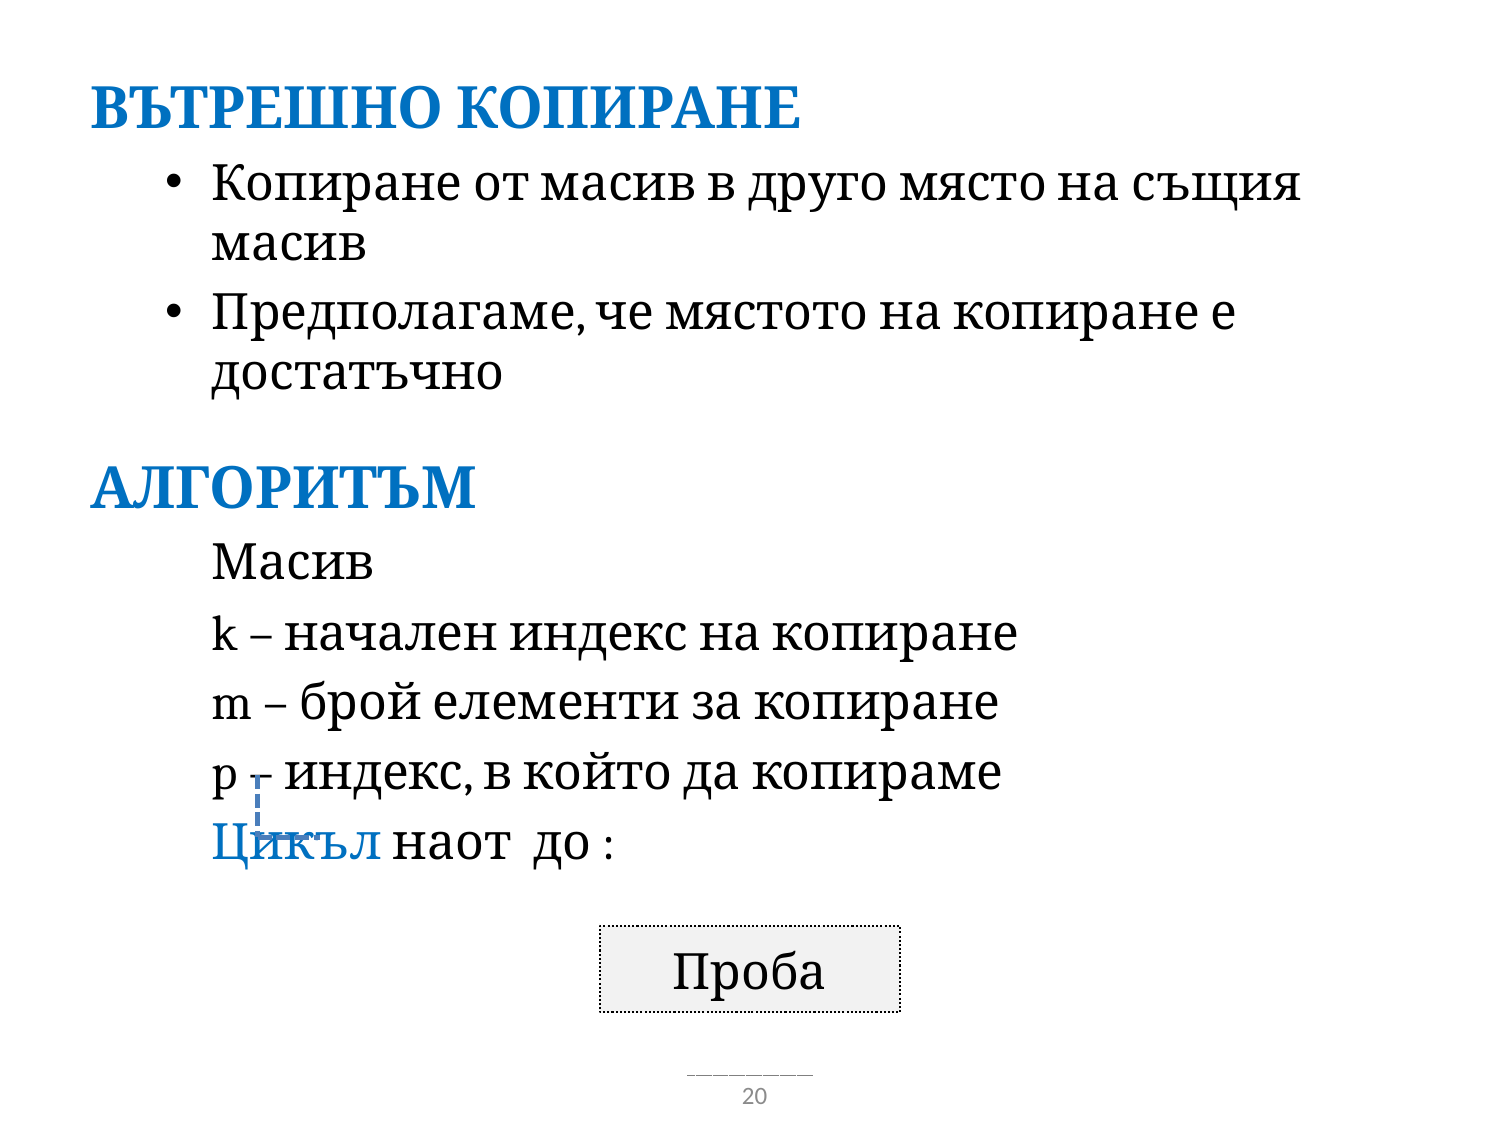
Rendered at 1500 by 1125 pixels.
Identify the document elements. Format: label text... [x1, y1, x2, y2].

slide_number 20 [579, 1065, 930, 1125]
text_box Проба [598, 924, 902, 1014]
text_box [257, 774, 321, 838]
